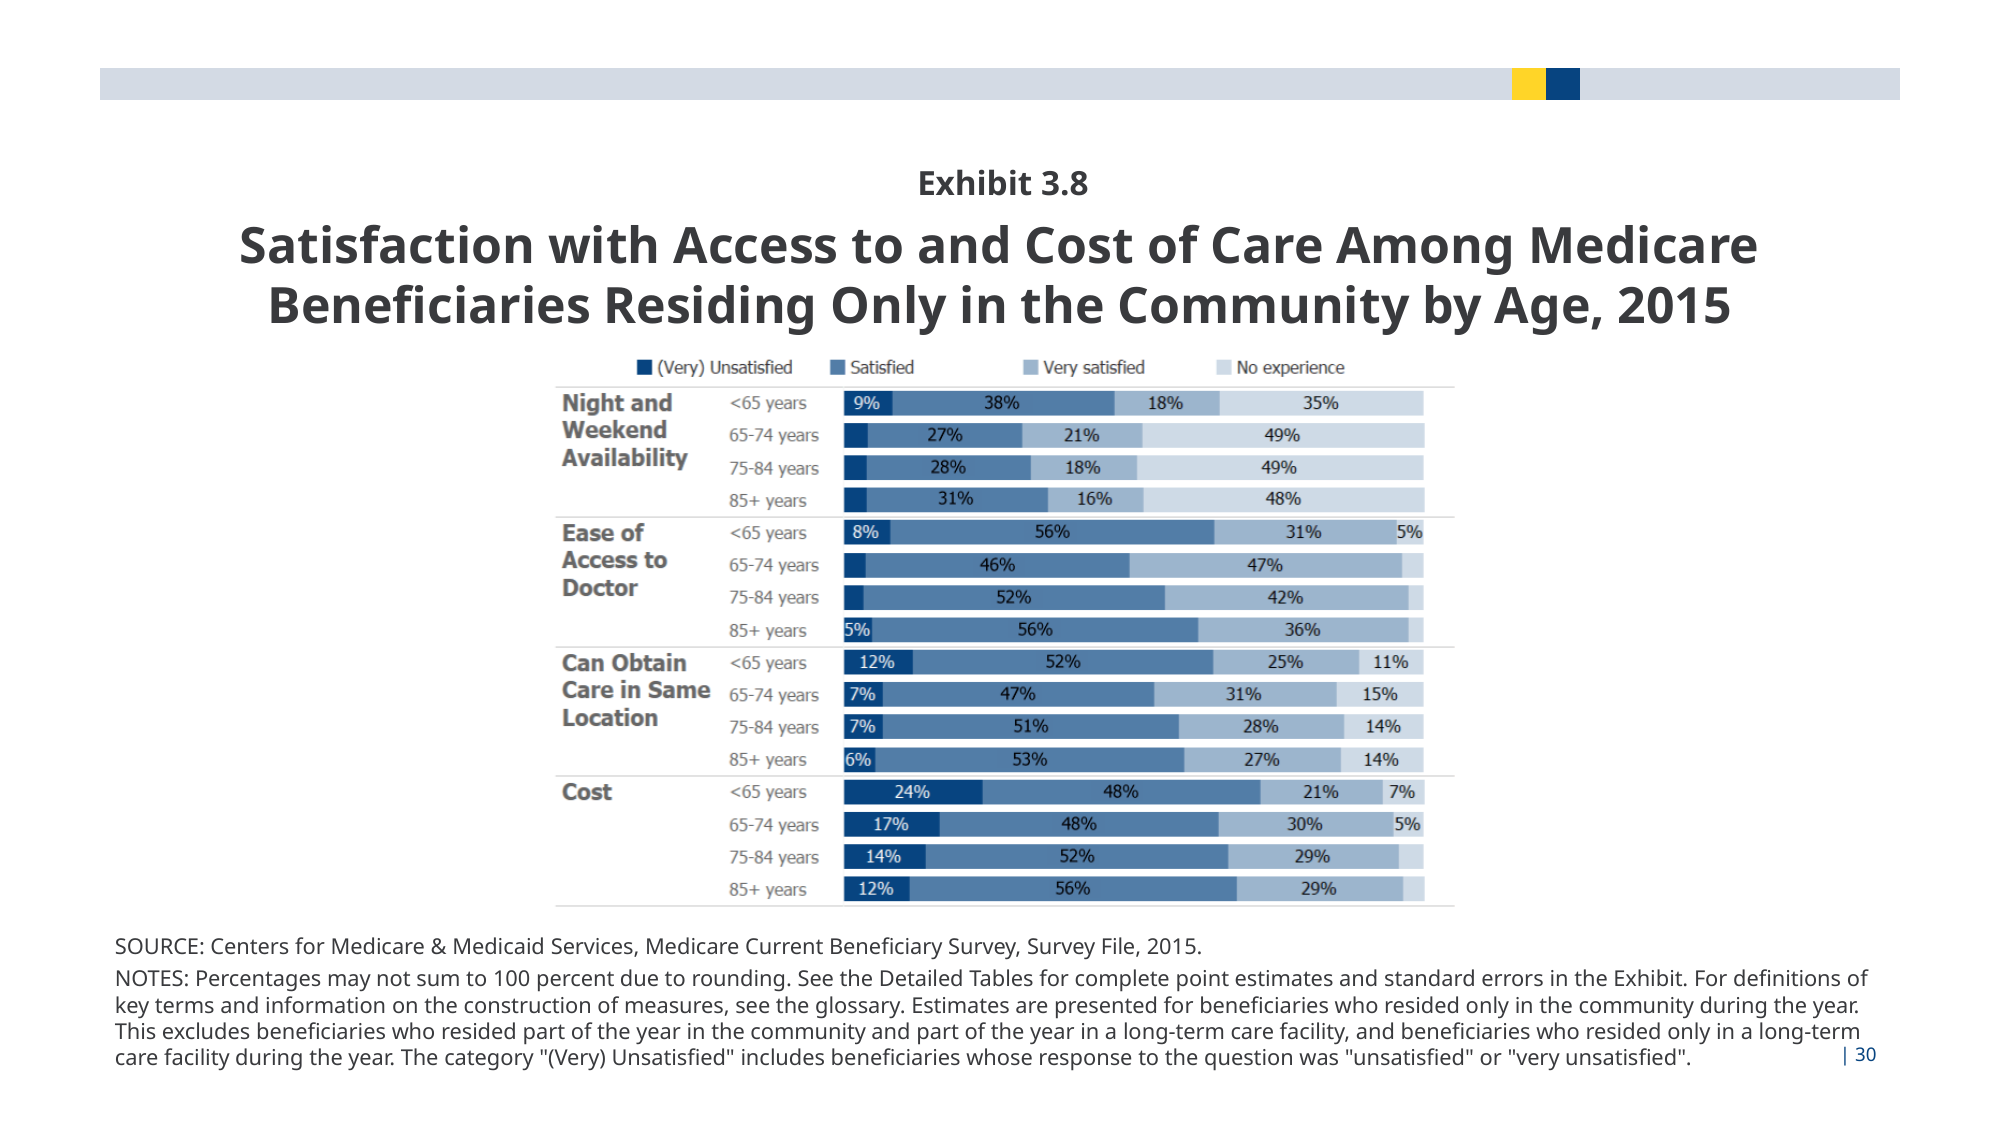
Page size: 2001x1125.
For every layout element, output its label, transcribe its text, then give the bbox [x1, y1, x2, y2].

list SOURCE: Centers for Medicare & Medicaid Services, Medicare Current Beneficiary Survey, Survey File, 2015. NOTES: Percentages may not sum to 100 percent due to rounding. See the Detailed Tables for complete point estimates and standard errors in the Exhibit. For definitions of key terms and information on the construction of measures, see the glossary. Estimates are presented for beneficiaries who resided only in the community during the year. This excludes beneficiaries who resided part of the year in the community and part of the year in a long-term care facility, and beneficiaries who resided only in a long-term care facility during the year. The category "(Very) Unsatisfied" includes beneficiaries whose response to the question was "unsatisfied" or "very unsatisfied". [99, 924, 1900, 985]
title Exhibit 3.8 [99, 154, 1900, 213]
picture [544, 349, 1456, 913]
list Satisfaction with Access to and Cost of Care Among Medicare Beneficiaries Residing Only in the Community by Age, 2015 [99, 213, 1900, 300]
